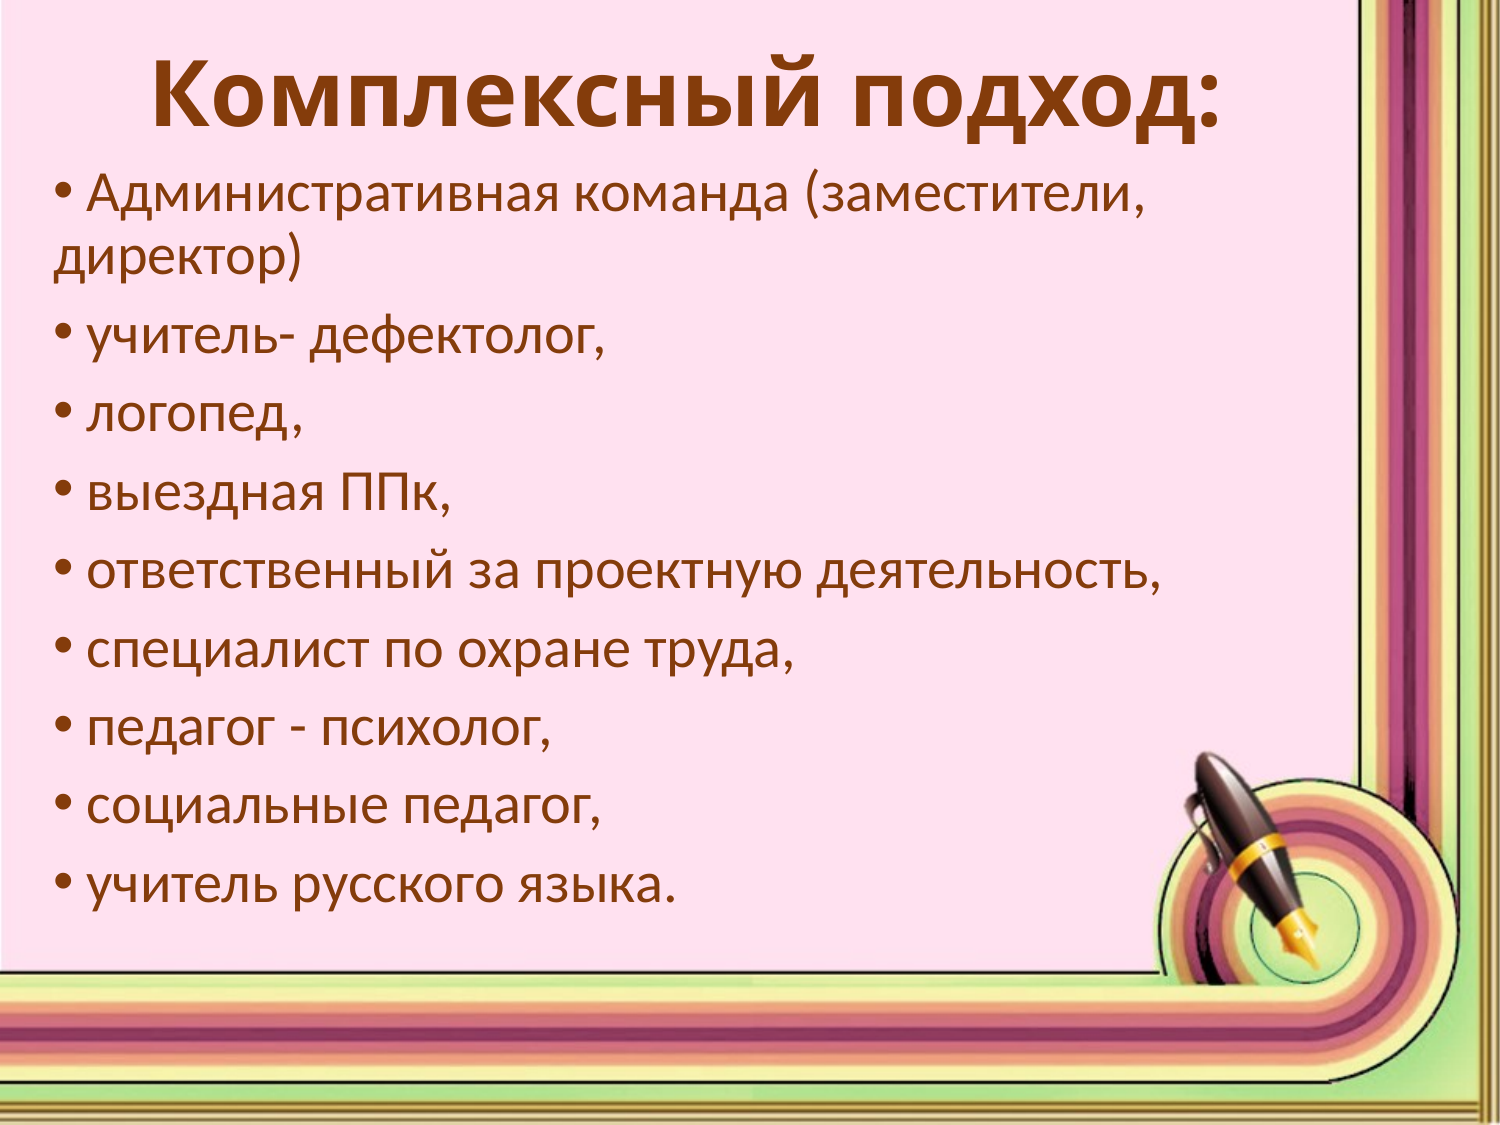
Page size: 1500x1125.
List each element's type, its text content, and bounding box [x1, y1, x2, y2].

title Комплексный подход: [48, 39, 1325, 155]
picture [0, 0, 1500, 1125]
list Административная команда (заместители, директор) учитель- дефектолог, логопед, выездная ППк, ответственный за проектную деятельность, специалист по охране труда, педагог - психолог, социальные педагог, учитель русского языка. [38, 154, 1315, 961]
